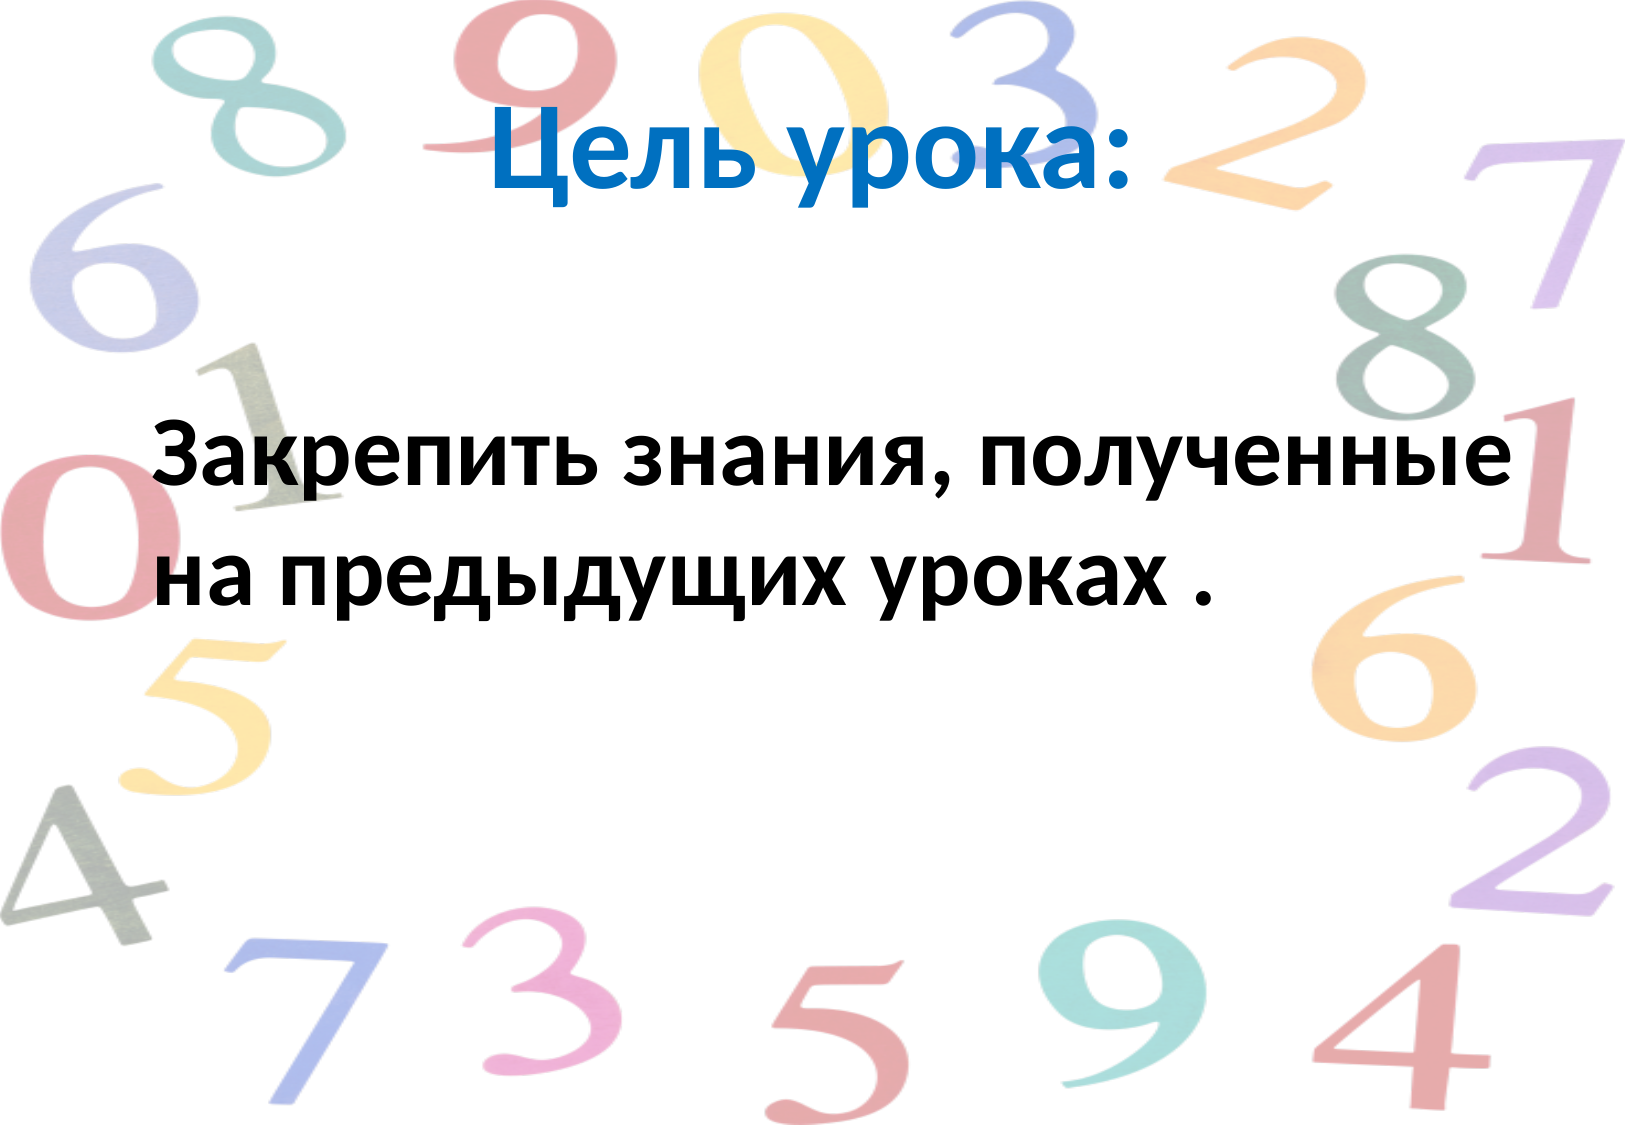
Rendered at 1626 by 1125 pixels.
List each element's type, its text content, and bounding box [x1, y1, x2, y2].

title Цель урока: [81, 45, 1544, 233]
list Закрепить знания, полученные на предыдущих уроках . [136, 378, 1600, 719]
